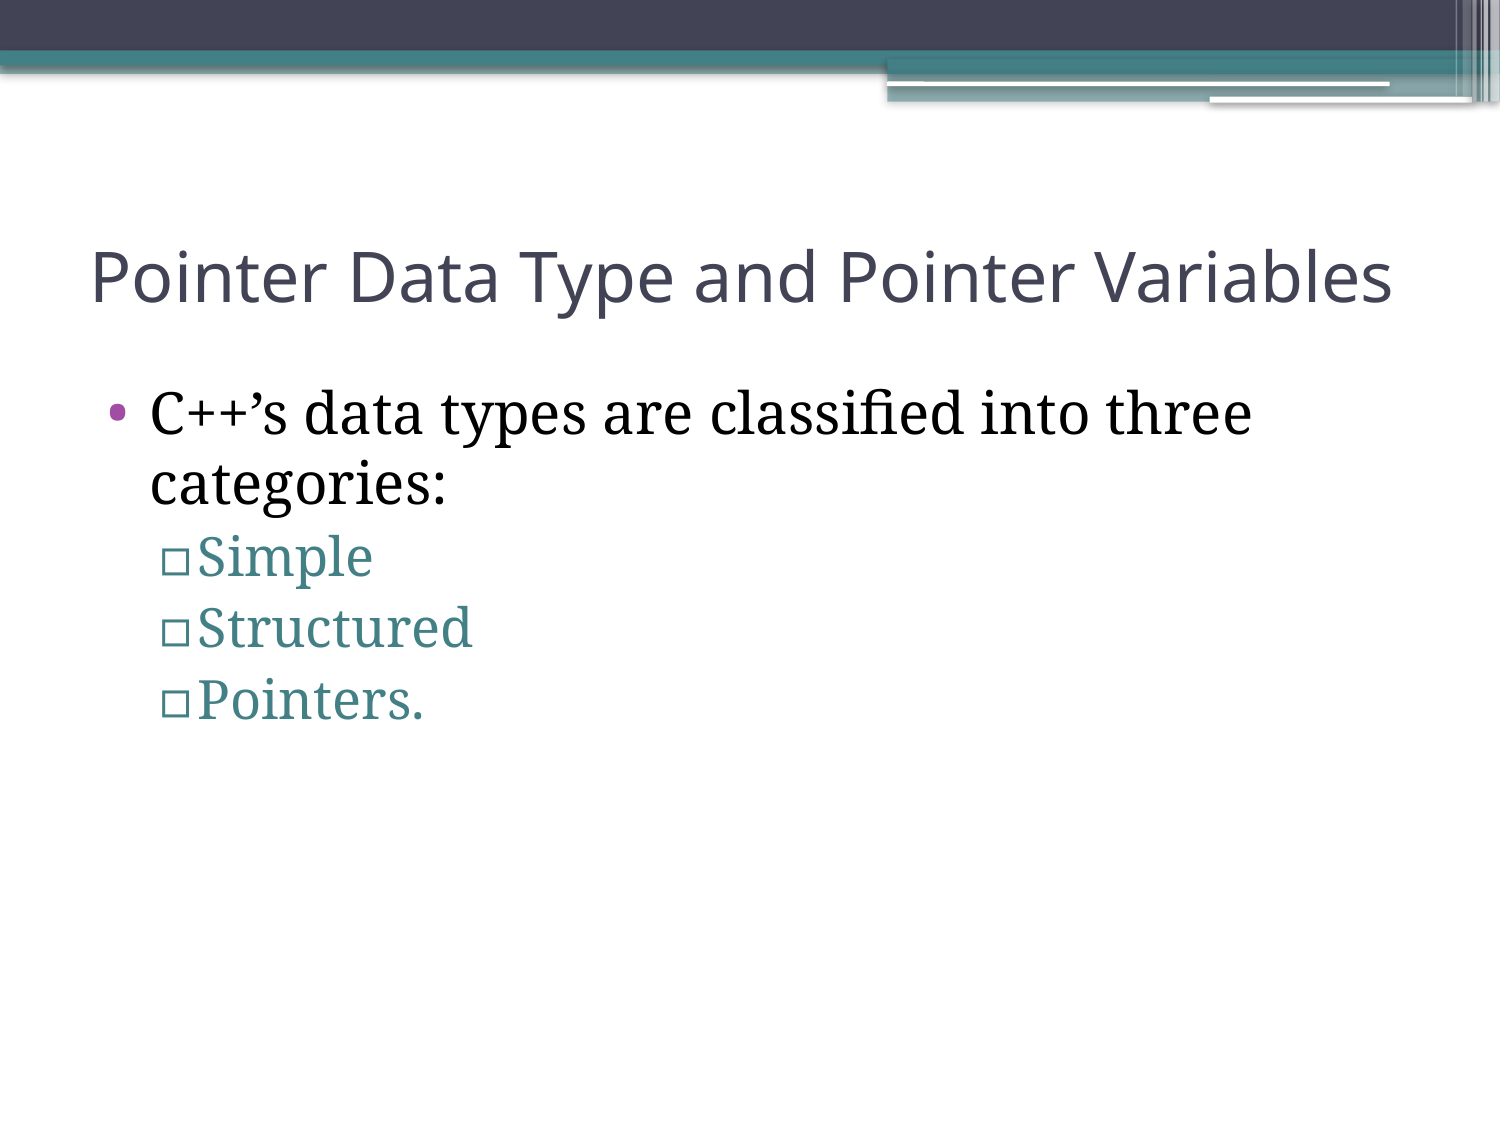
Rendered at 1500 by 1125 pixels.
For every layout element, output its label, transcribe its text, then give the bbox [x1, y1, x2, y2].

list C++’s data types are classified into three categories: Simple Structured Pointers. [75, 368, 1425, 1079]
title Pointer Data Type and Pointer Variables [75, 187, 1425, 363]
